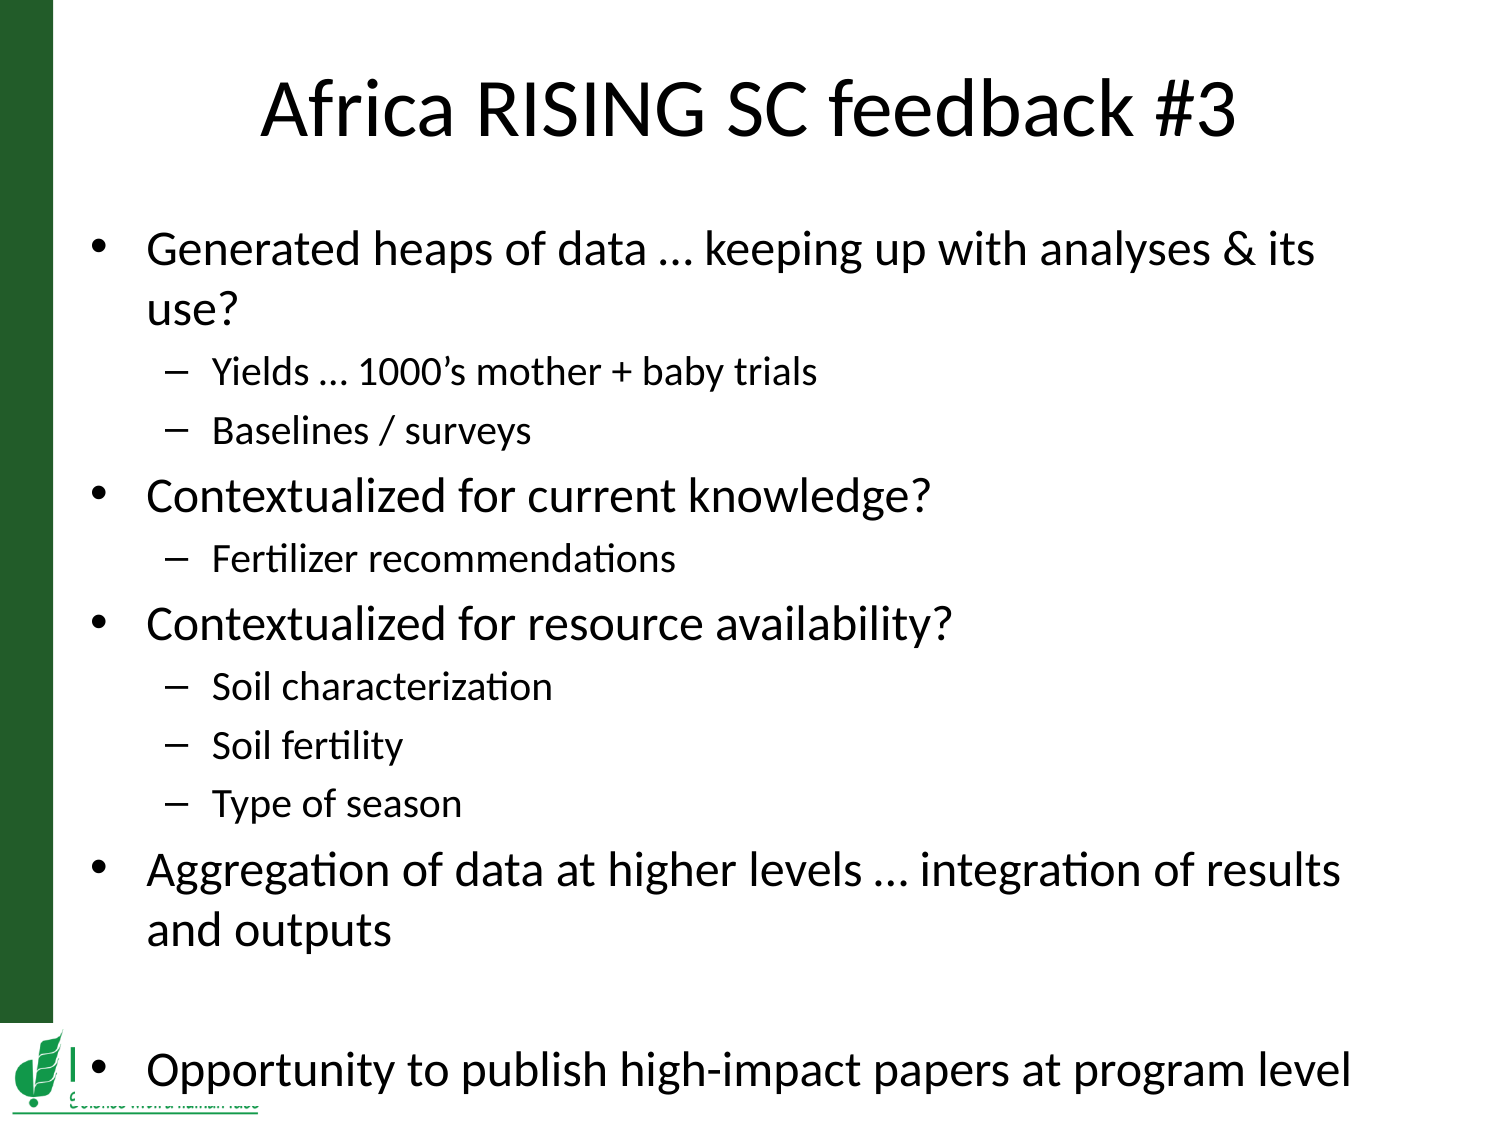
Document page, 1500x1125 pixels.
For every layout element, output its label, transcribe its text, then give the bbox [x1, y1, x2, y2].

picture [0, 1023, 264, 1123]
list Generated heaps of data … keeping up with analyses & its use? Yields … 1000’s mother + baby trials Baselines / surveys Contextualized for current knowledge? Fertilizer recommendations Contextualized for resource availability? Soil characterization Soil fertility Type of season Aggregation of data at higher levels … integration of results and outputs Opportunity to publish high-impact papers at program level [75, 208, 1425, 1106]
title Africa RISING SC feedback #3 [75, 45, 1425, 161]
